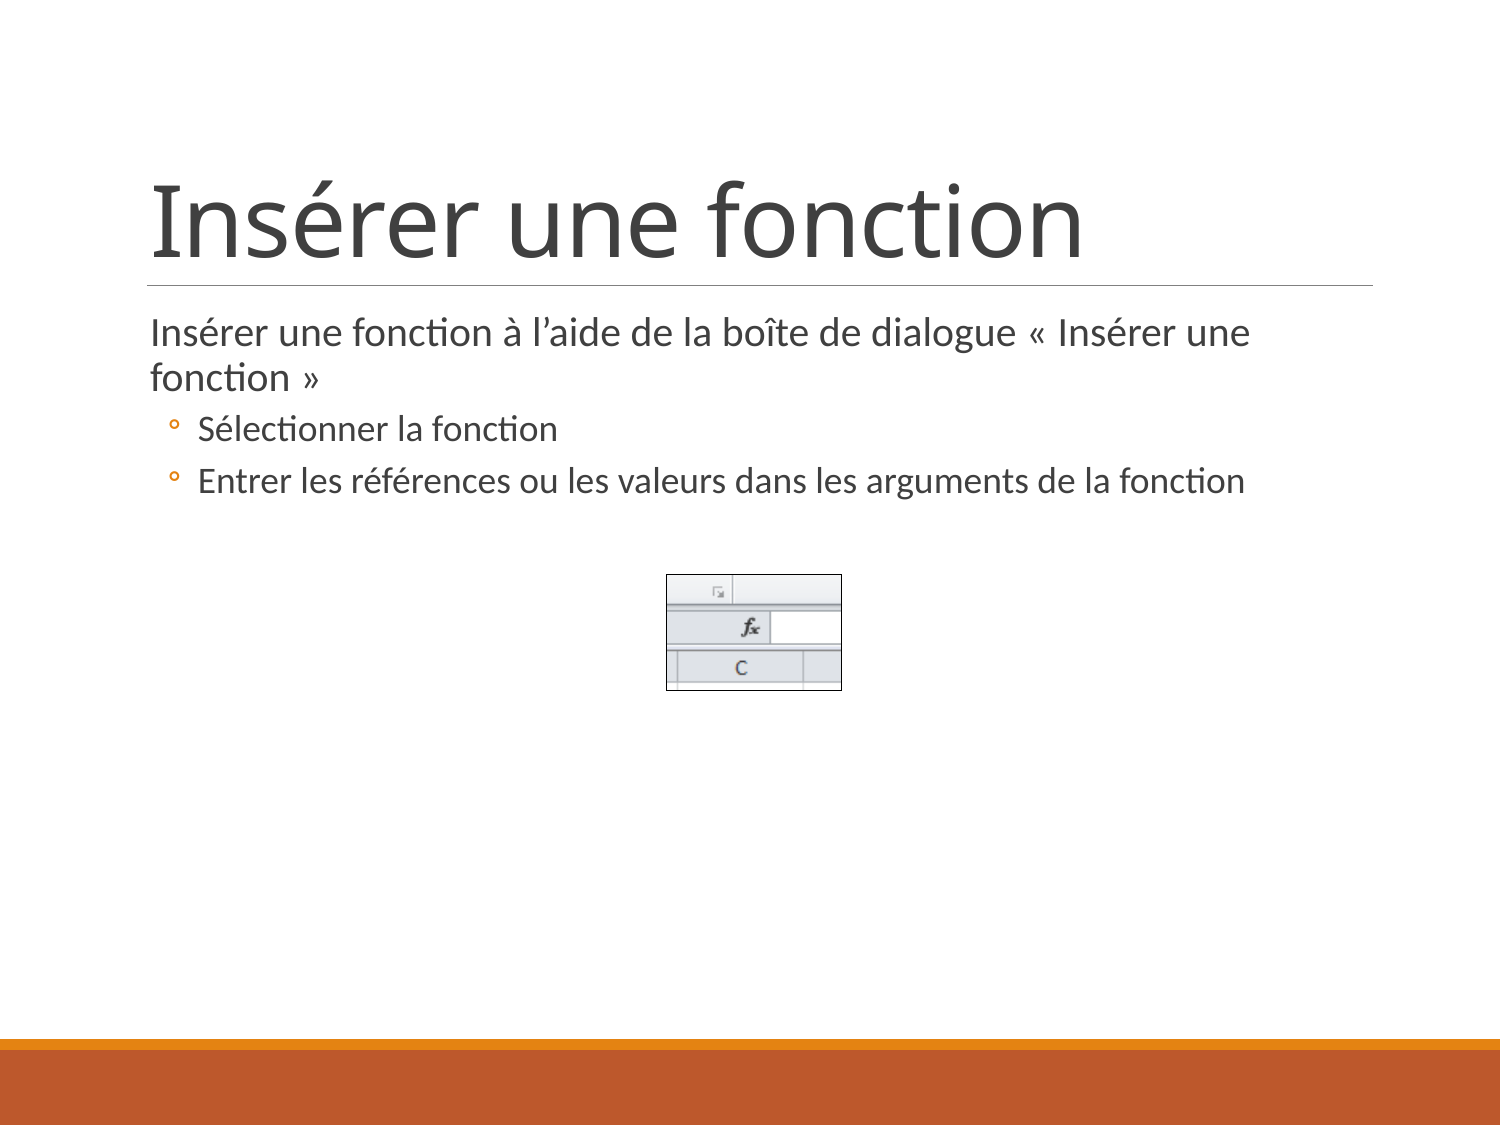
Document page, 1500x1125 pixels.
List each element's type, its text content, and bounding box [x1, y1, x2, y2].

title Insérer une fonction [135, 47, 1373, 285]
picture [665, 574, 842, 692]
list Insérer une fonction à l’aide de la boîte de dialogue « Insérer une fonction » Sélectionner la fonction Entrer les références ou les valeurs dans les arguments de la fonction [135, 302, 1373, 963]
